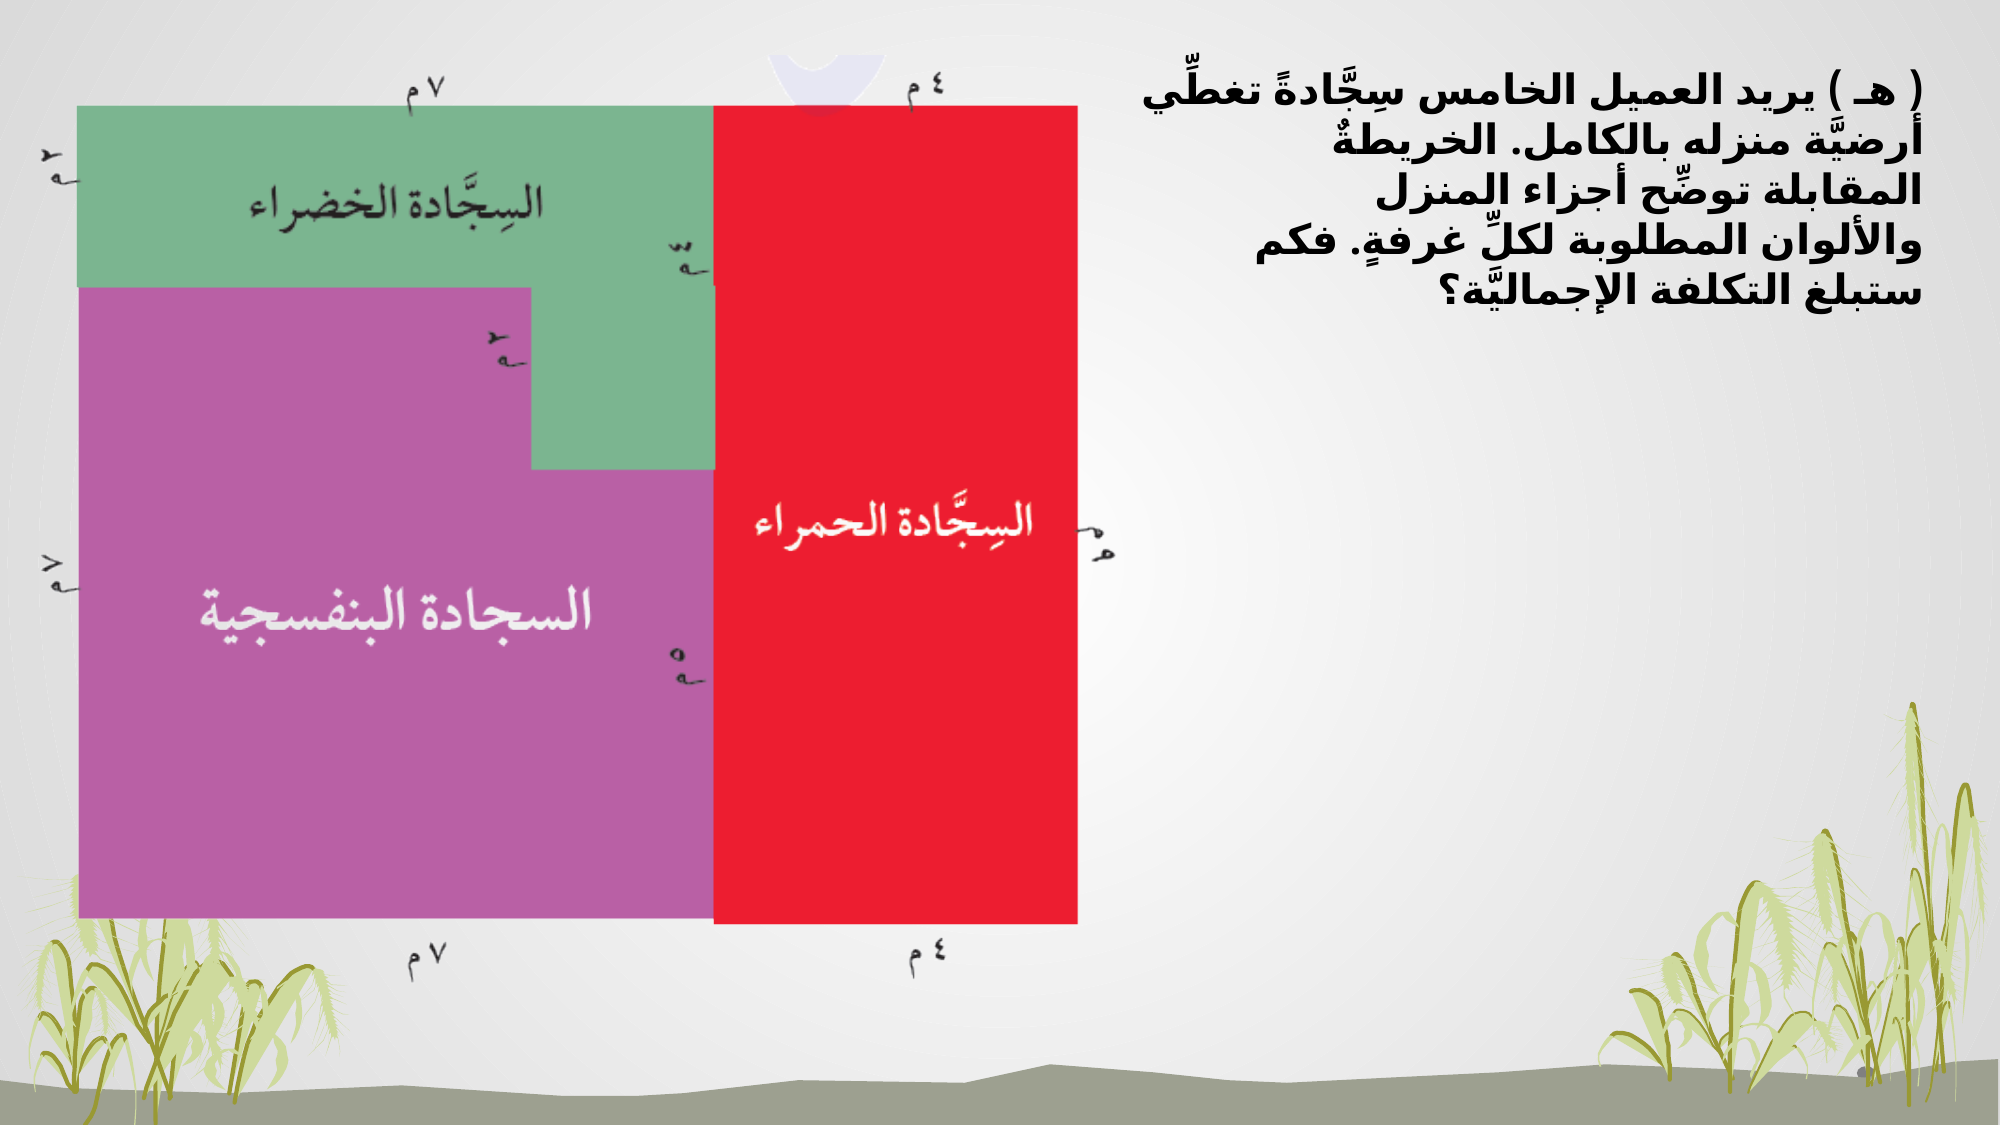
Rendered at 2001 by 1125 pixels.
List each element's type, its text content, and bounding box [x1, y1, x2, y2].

picture [28, 55, 1118, 987]
text_box ( هـ ) يريد العميل الخامس سِجَّادةً تغطِّي أرضيَّة منزله بالكامل. الخريطةٌ المقابلة توضِّح أجزاء المنزل والألوان المطلوبة لكلِّ غرفةٍ. فكم ستبلغ التكلفة الإجماليَّة؟ [1118, 55, 1939, 321]
